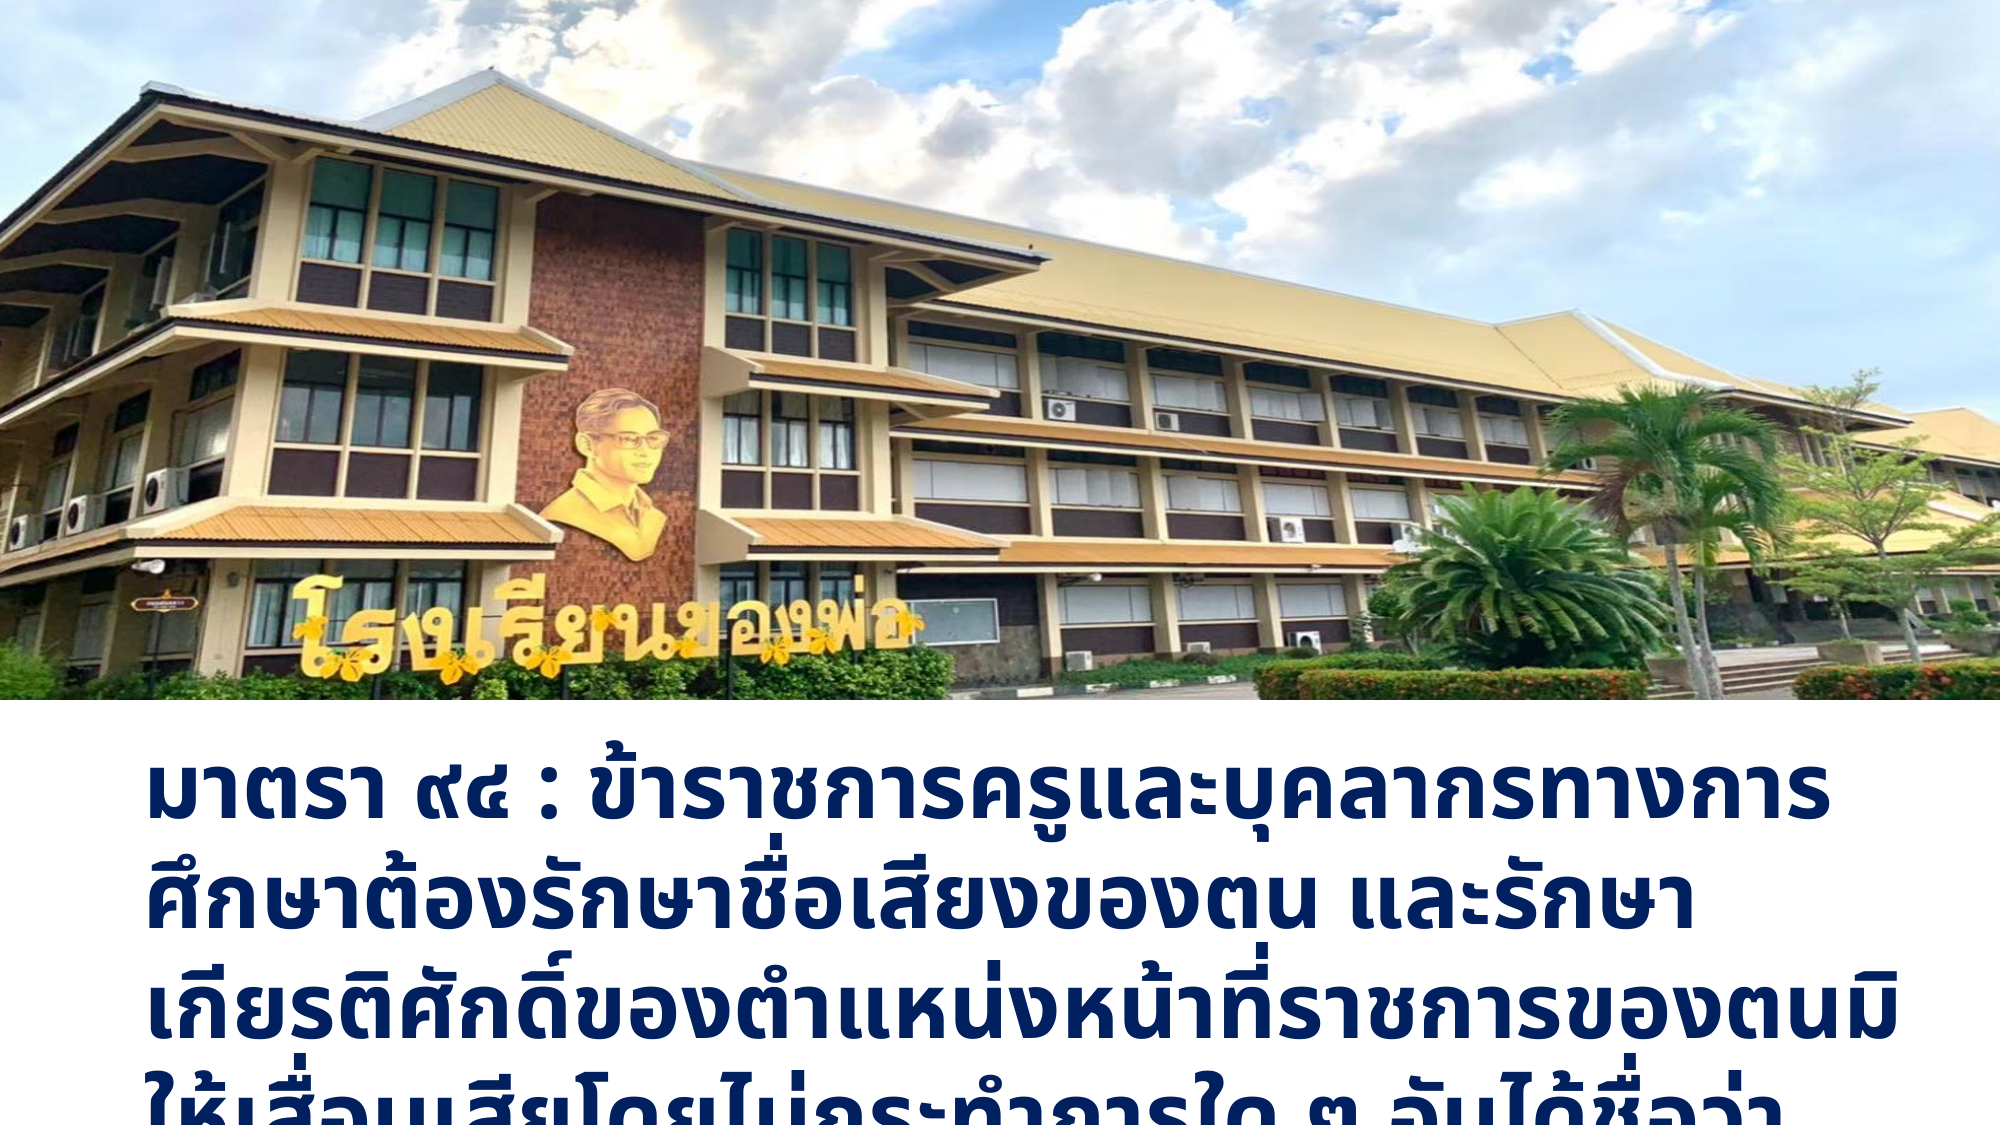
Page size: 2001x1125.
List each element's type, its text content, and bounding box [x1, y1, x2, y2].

text_box มาตรา ๙๔ : ข้าราชการครูและบุคลากรทางการศึกษาต้องรักษาชื่อเสียงของตน และรักษาเกียรติศักดิ์ของตำแหน่งหน้าที่ราชการของตนมิให้เสื่อมเสียโดยไม่กระทำการใด ๆ อันได้ชื่อว่าเป็นผู้ประพฤติชั่ว [128, 719, 1940, 1125]
picture [0, 0, 2000, 700]
